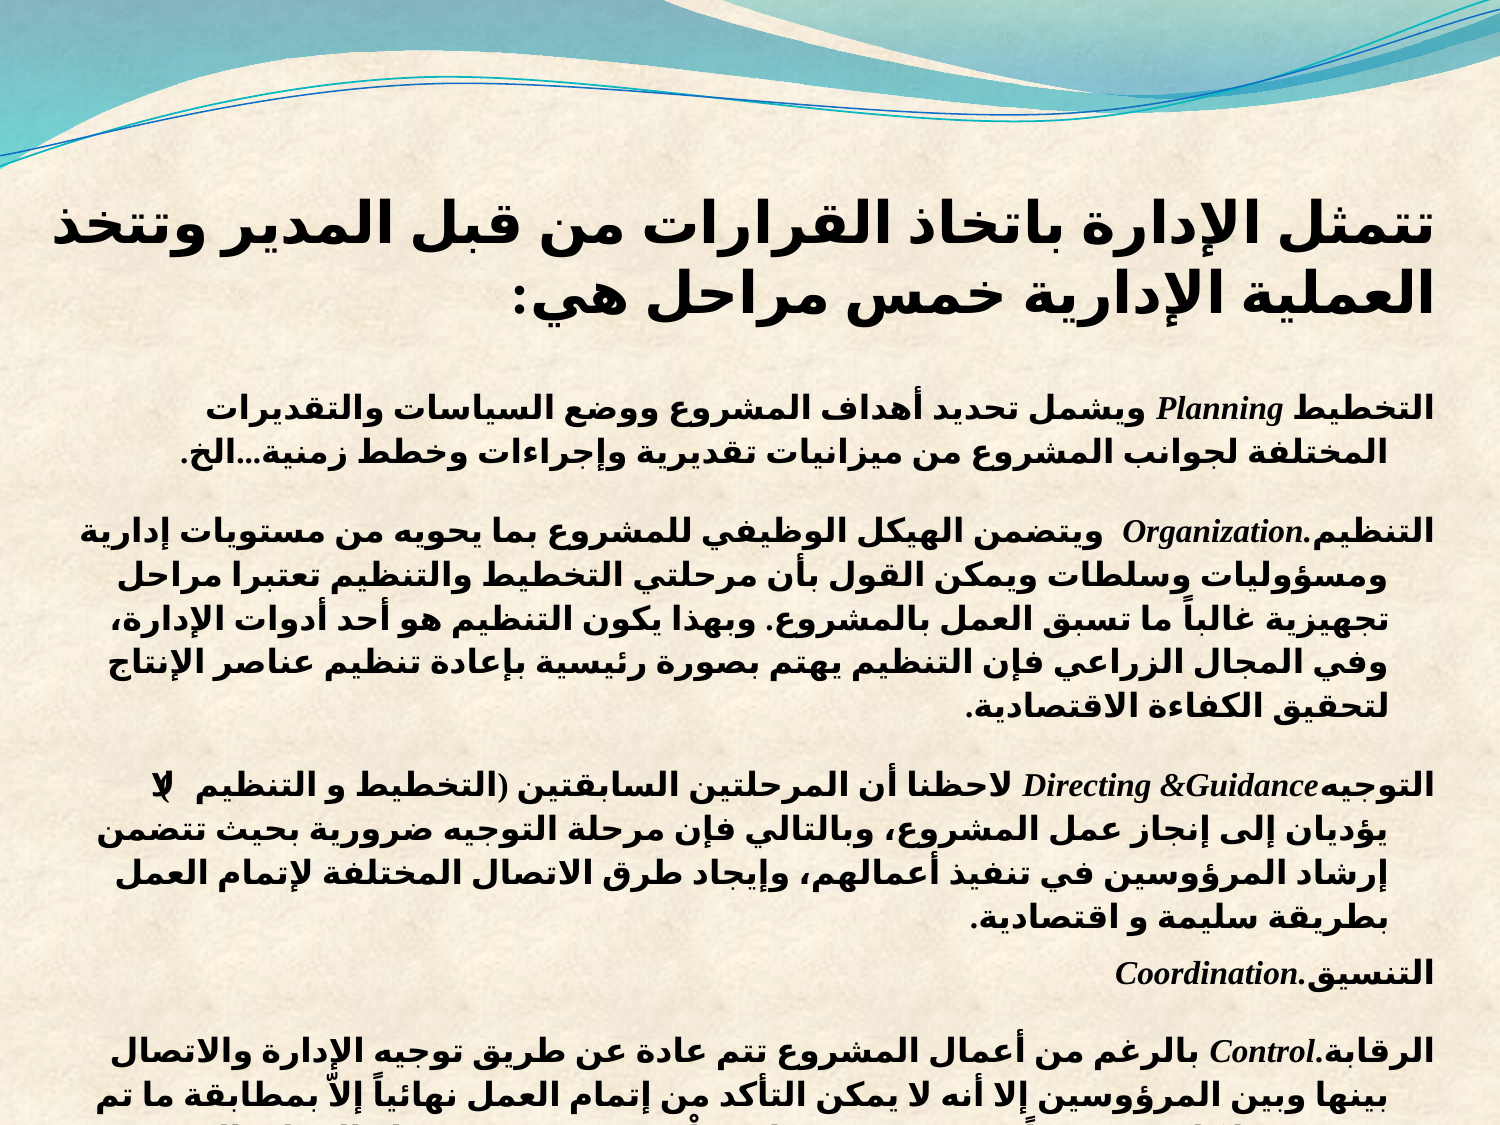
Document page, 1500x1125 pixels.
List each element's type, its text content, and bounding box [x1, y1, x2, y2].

title تتمثل الإدارة باتخاذ القرارات من قبل المدير وتتخذ العملية الإدارية خمس مراحل هي: [37, 162, 1438, 325]
list التخطيط Planning ويشمل تحديد أهداف المشروع ووضع السياسات والتقديرات المختلفة لجوانب المشروع من ميزانيات تقديرية وإجراءات وخطط زمنية...الخ. التنظيم.Organization ويتضمن الهيكل الوظيفي للمشروع بما يحويه من مستويات إدارية ومسؤوليات وسلطات ويمكن القول بأن مرحلتي التخطيط والتنظيم تعتبرا مراحل تجهيزية غالباً ما تسبق العمل بالمشروع. وبهذا يكون التنظيم هو أحد أدوات الإدارة، وفي المجال الزراعي فإن التنظيم يهتم بصورة رئيسية بإعادة تنظيم عناصر الإنتاج لتحقيق الكفاءة الاقتصادية. التوجيهDirecting &Guidance لاحظنا أن المرحلتين السابقتين (التخطيط و التنظيم) لا يؤديان إلى إنجاز عمل المشروع، وبالتالي فإن مرحلة التوجيه ضرورية بحيث تتضمن إرشاد المرؤوسين في تنفيذ أعمالهم، وإيجاد طرق الاتصال المختلفة لإتمام العمل بطريقة سليمة و اقتصادية. التنسيق.Coordination الرقابة.Control بالرغم من أعمال المشروع تتم عادة عن طريق توجيه الإدارة والاتصال بينها وبين المرؤوسين إلا أنه لا يمكن التأكد من إتمام العمل نهائياً إلاّ بمطابقة ما تم تنفيذه بما كان مفروضاً تنفيذه. ومن هنا تنشاْ ضرورة وجود مرحلة الرقابة التي تشمل تحديد معايير الرقابة، وقياس نتائج الأعمال ثم التوصل إلى الانحرافات وتحليل أسبابها. [50, 375, 1450, 1050]
